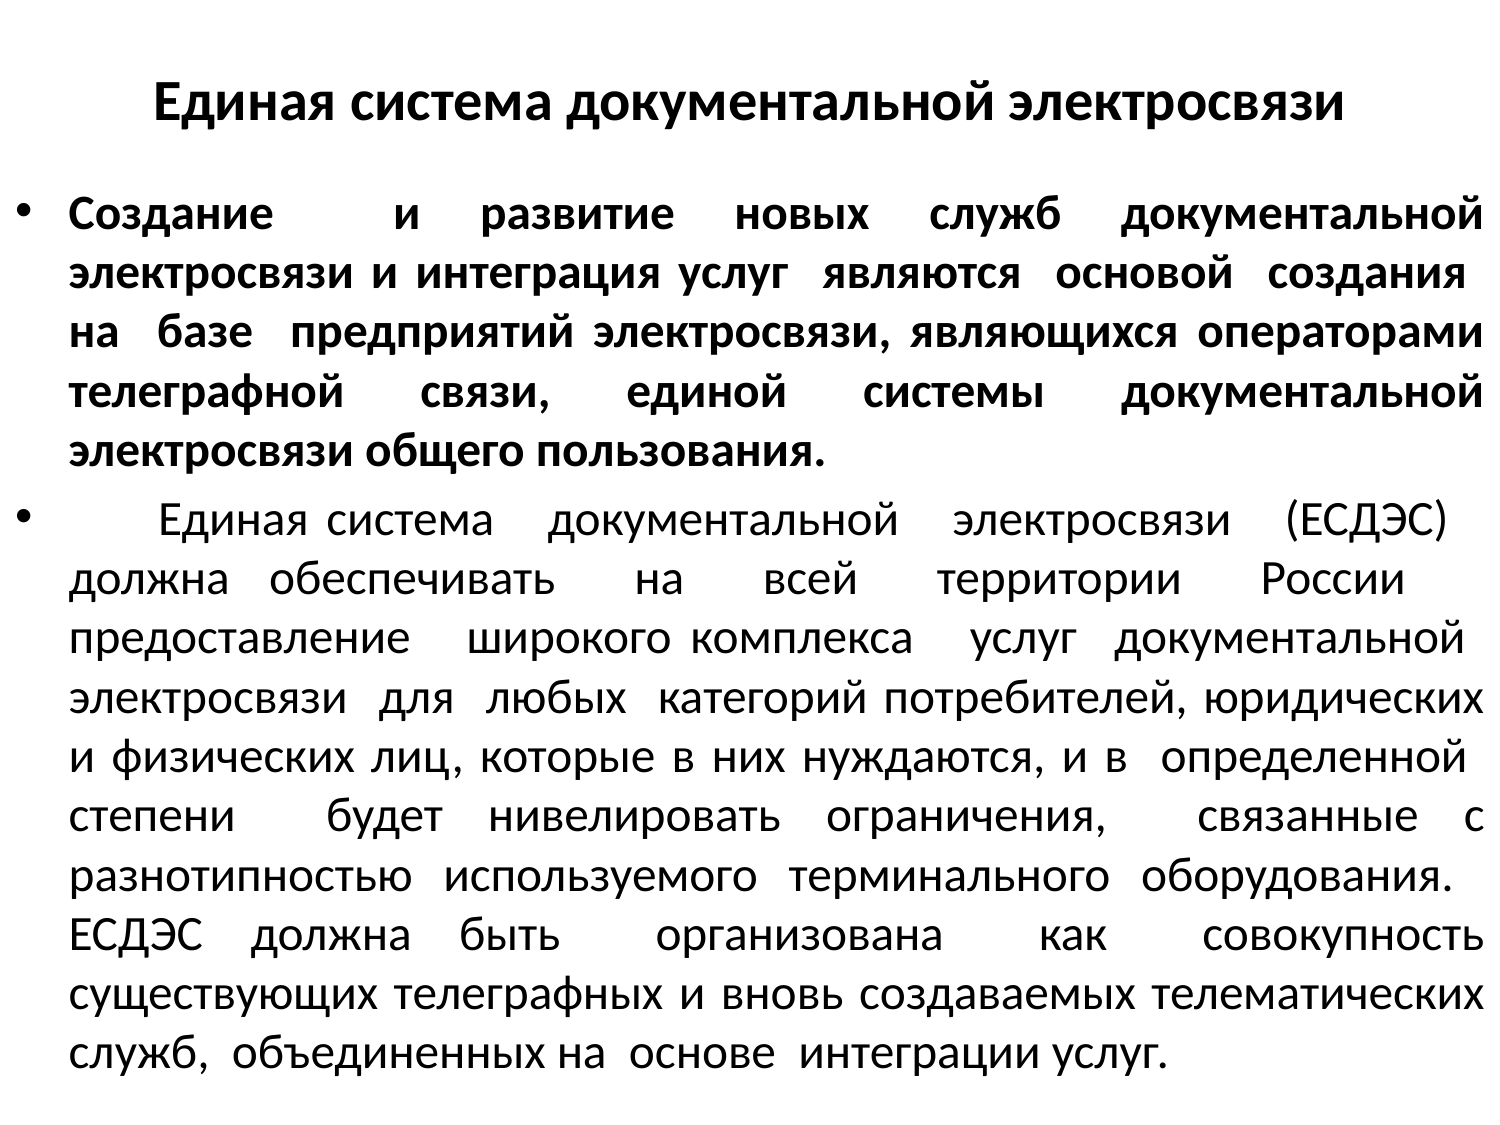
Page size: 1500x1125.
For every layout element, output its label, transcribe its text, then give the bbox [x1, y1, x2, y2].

list Создание и развитие новых служб документальной электросвязи и интеграция услуг являются основой создания на базе предприятий электросвязи, являющихся операторами телеграфной связи, единой системы документальной электросвязи общего пользования. Единая система документальной электросвязи (ЕСДЭС) должна обеспечивать на всей территории России предоставление широкого комплекса услуг документальной электросвязи для любых категорий потребителей, юридических и физических лиц, которые в них нуждаются, и в определенной степени будет нивелировать ограничения, связанные с разнотипностью используемого терминального оборудования. ЕСДЭС должна быть организована как совокупность существующих телеграфных и вновь создаваемых телематических служб, объединенных на основе интеграции услуг. [0, 172, 1500, 1125]
title Единая система документальной электросвязи [75, 45, 1425, 149]
